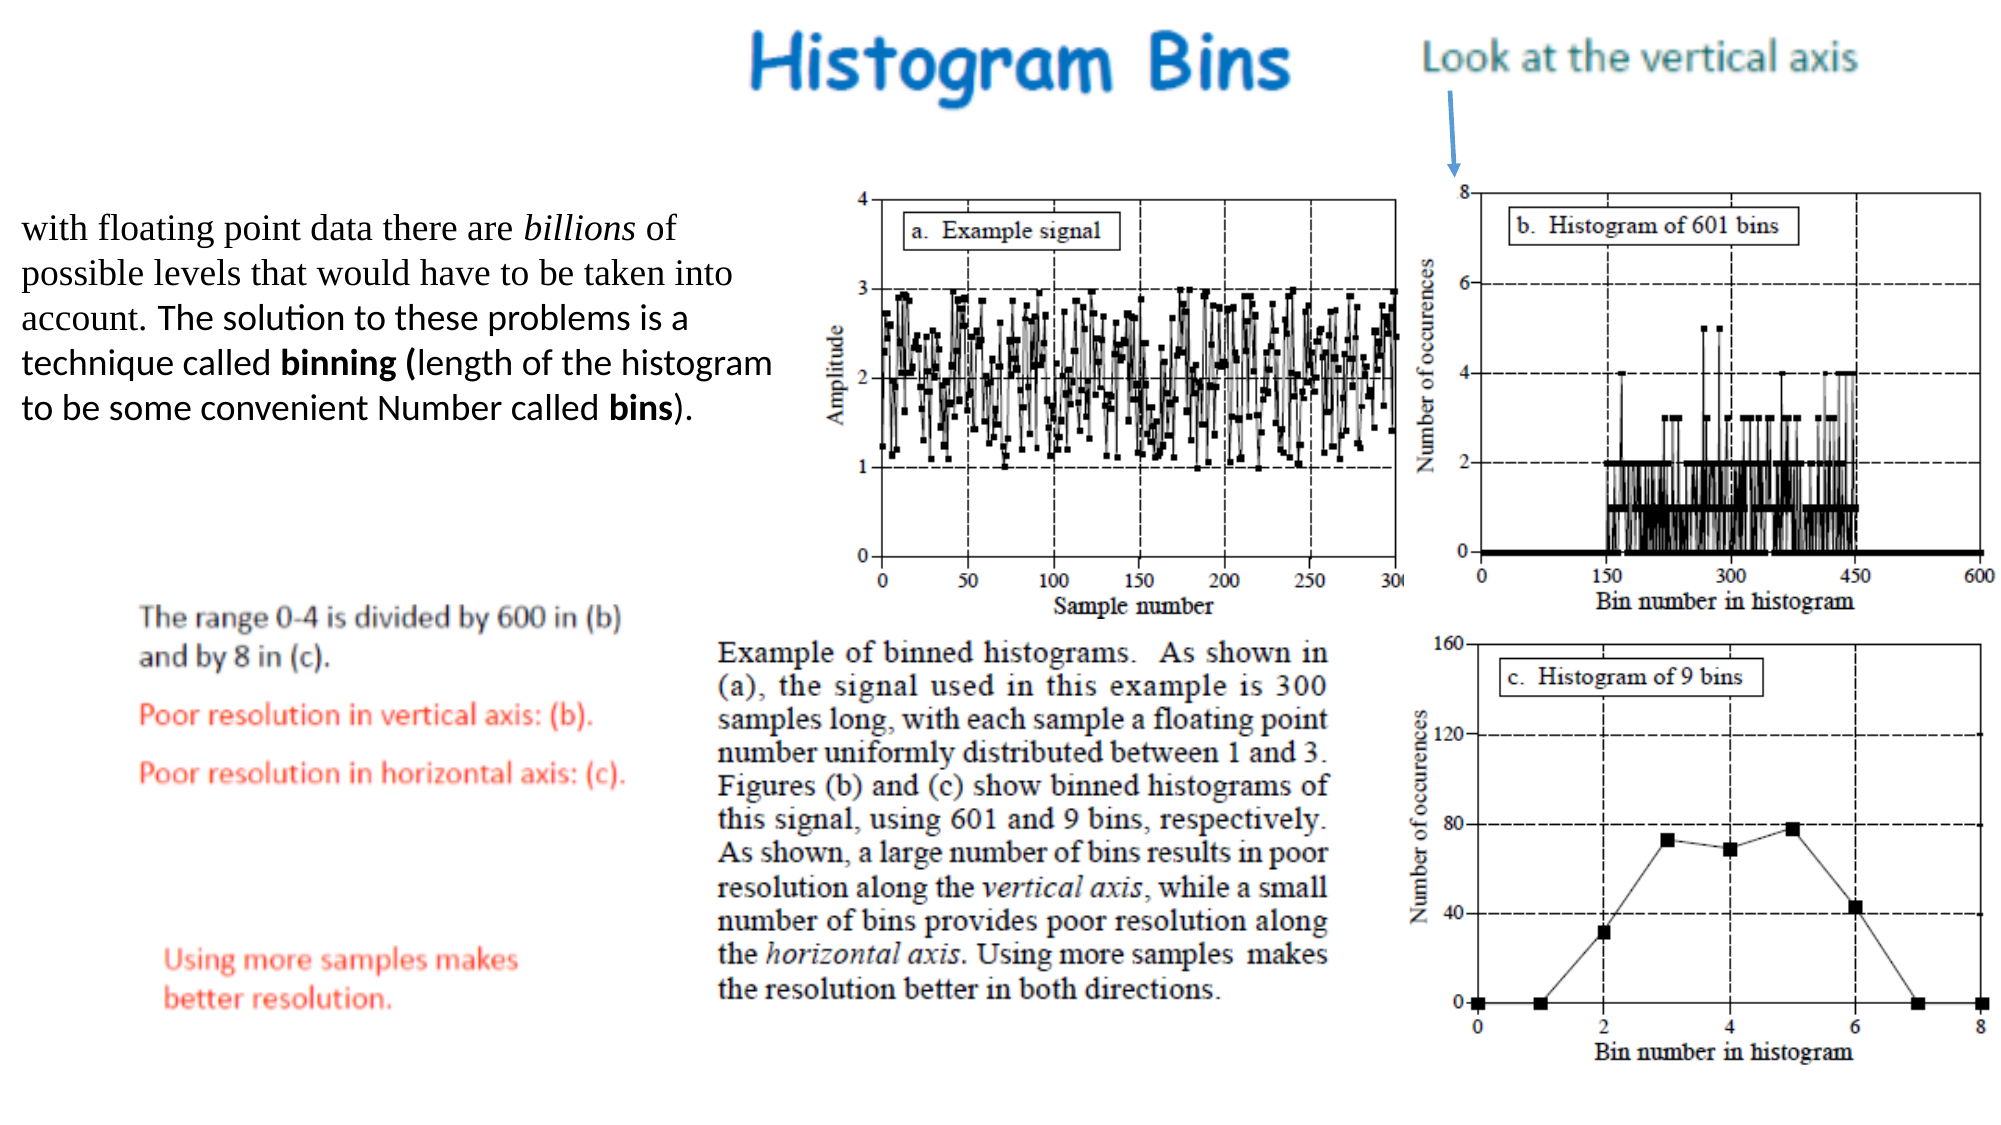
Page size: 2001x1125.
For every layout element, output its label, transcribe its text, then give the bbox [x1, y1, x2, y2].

picture [1404, 20, 1871, 101]
picture [735, 8, 1336, 129]
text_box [1449, 90, 1455, 178]
picture [706, 635, 1342, 1017]
picture [811, 177, 2000, 619]
text_box with floating point data there are billions of possible levels that would have to be taken into account. The solution to these problems is a technique called binning (length of the histogram to be some convenient Number called bins). [6, 195, 811, 436]
picture [1404, 622, 1999, 1077]
picture [114, 575, 638, 1033]
